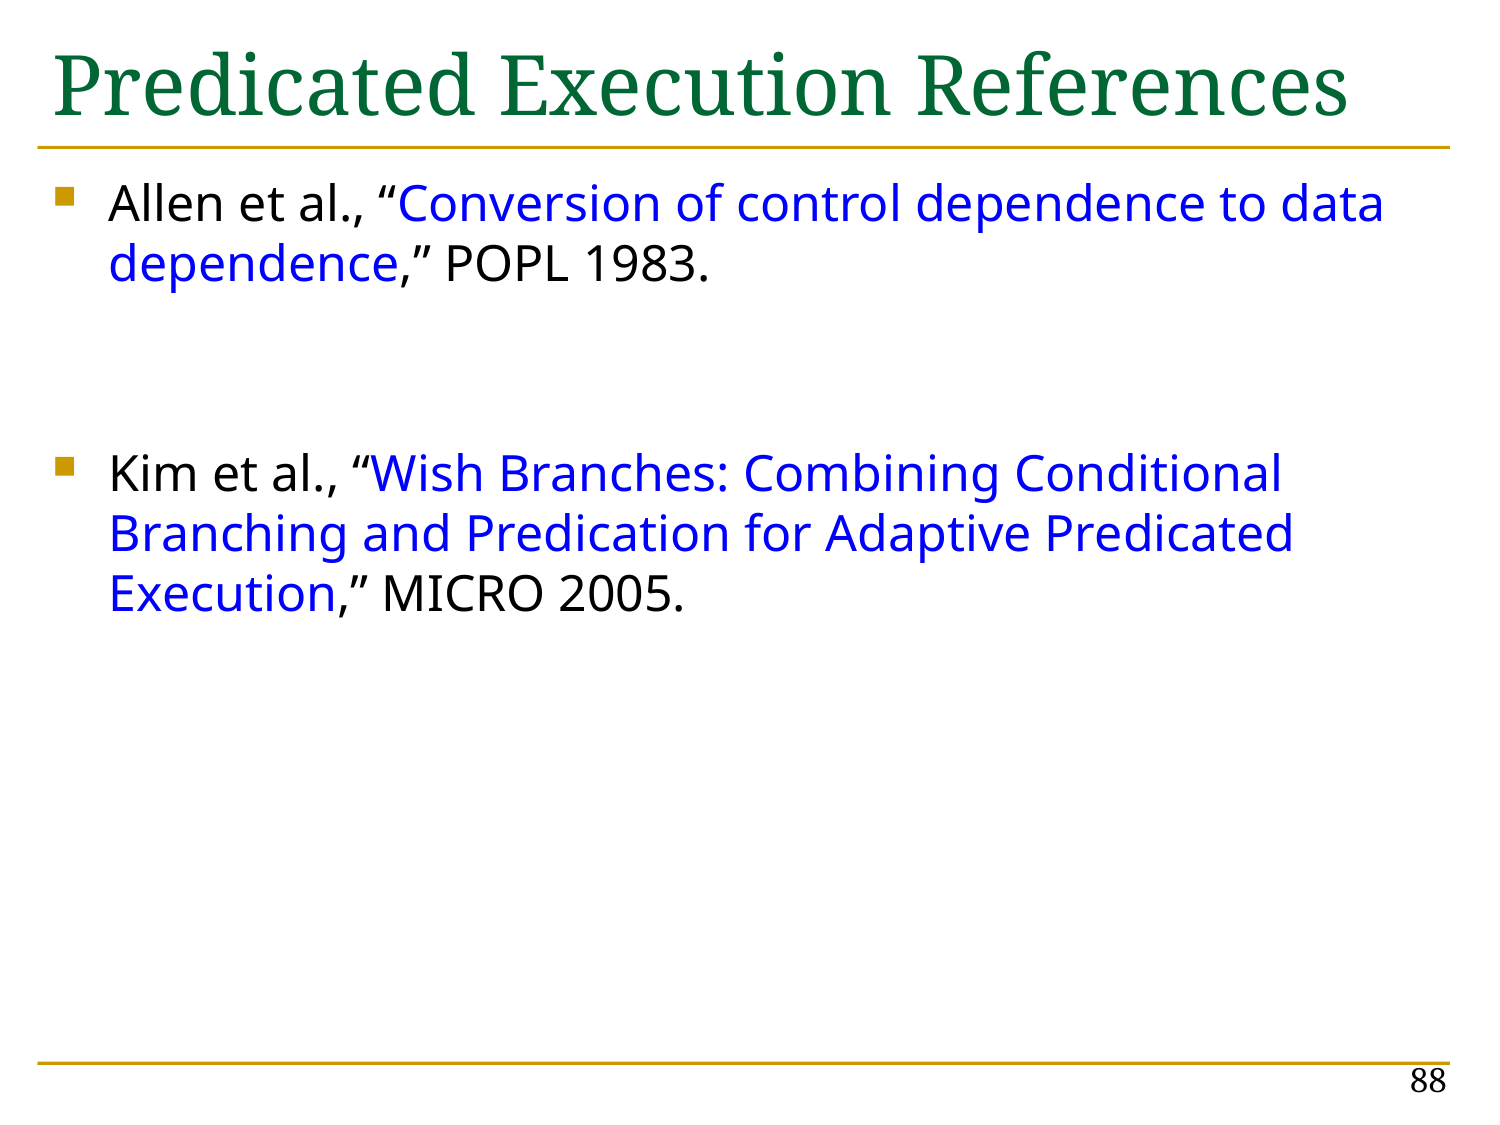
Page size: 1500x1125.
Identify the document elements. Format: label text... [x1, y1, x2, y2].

list Allen et al., “Conversion of control dependence to data dependence,” POPL 1983. Kim et al., “Wish Branches: Combining Conditional Branching and Predication for Adaptive Predicated Execution,” MICRO 2005. [37, 163, 1450, 1016]
title Predicated Execution References [37, 24, 1450, 163]
slide_number 88 [1111, 1036, 1462, 1112]
